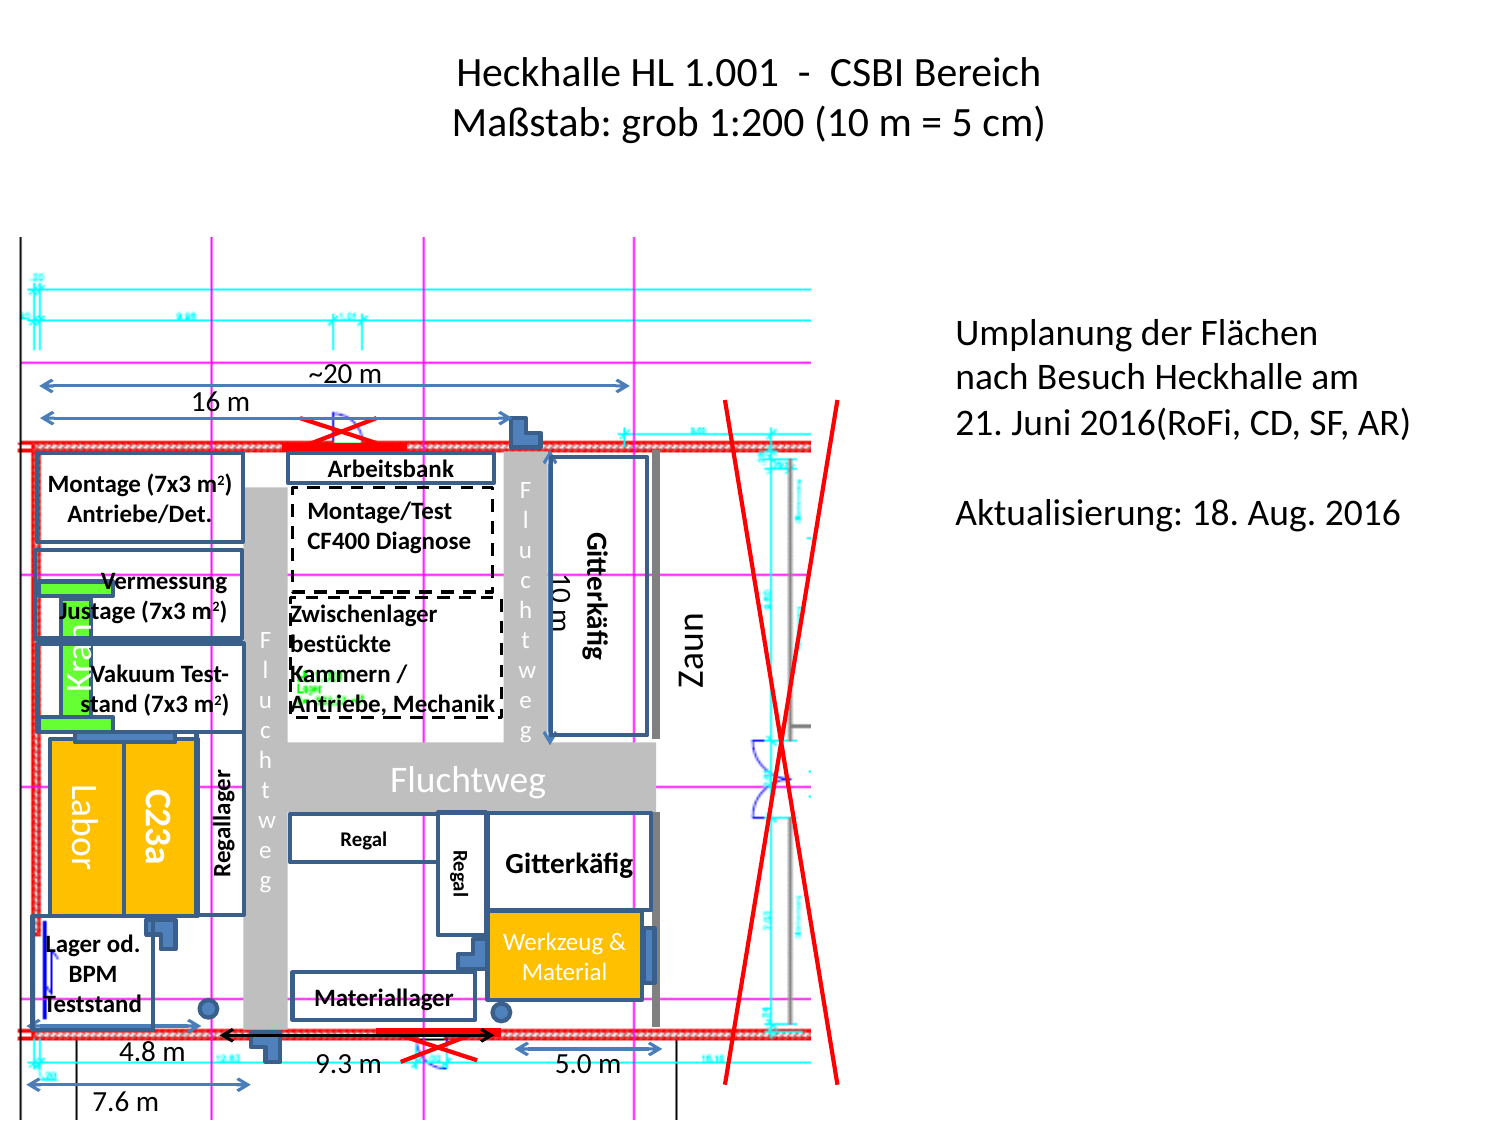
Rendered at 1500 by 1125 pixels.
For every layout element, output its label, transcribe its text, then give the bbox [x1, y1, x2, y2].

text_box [724, 399, 838, 1085]
text_box Umplanung der Flächen nach Besuch Heckhalle am 21. Juni 2016(RoFi, CD, SF, AR) Aktualisierung: 18. Aug. 2016 [940, 300, 1427, 540]
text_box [38, 581, 114, 733]
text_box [400, 1043, 478, 1061]
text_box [299, 426, 377, 444]
picture [0, 237, 811, 1120]
text_box Heckhalle HL 1.001 - CSBI Bereich Maßstab: grob 1:200 (10 m = 5 cm) [0, 1, 1500, 189]
